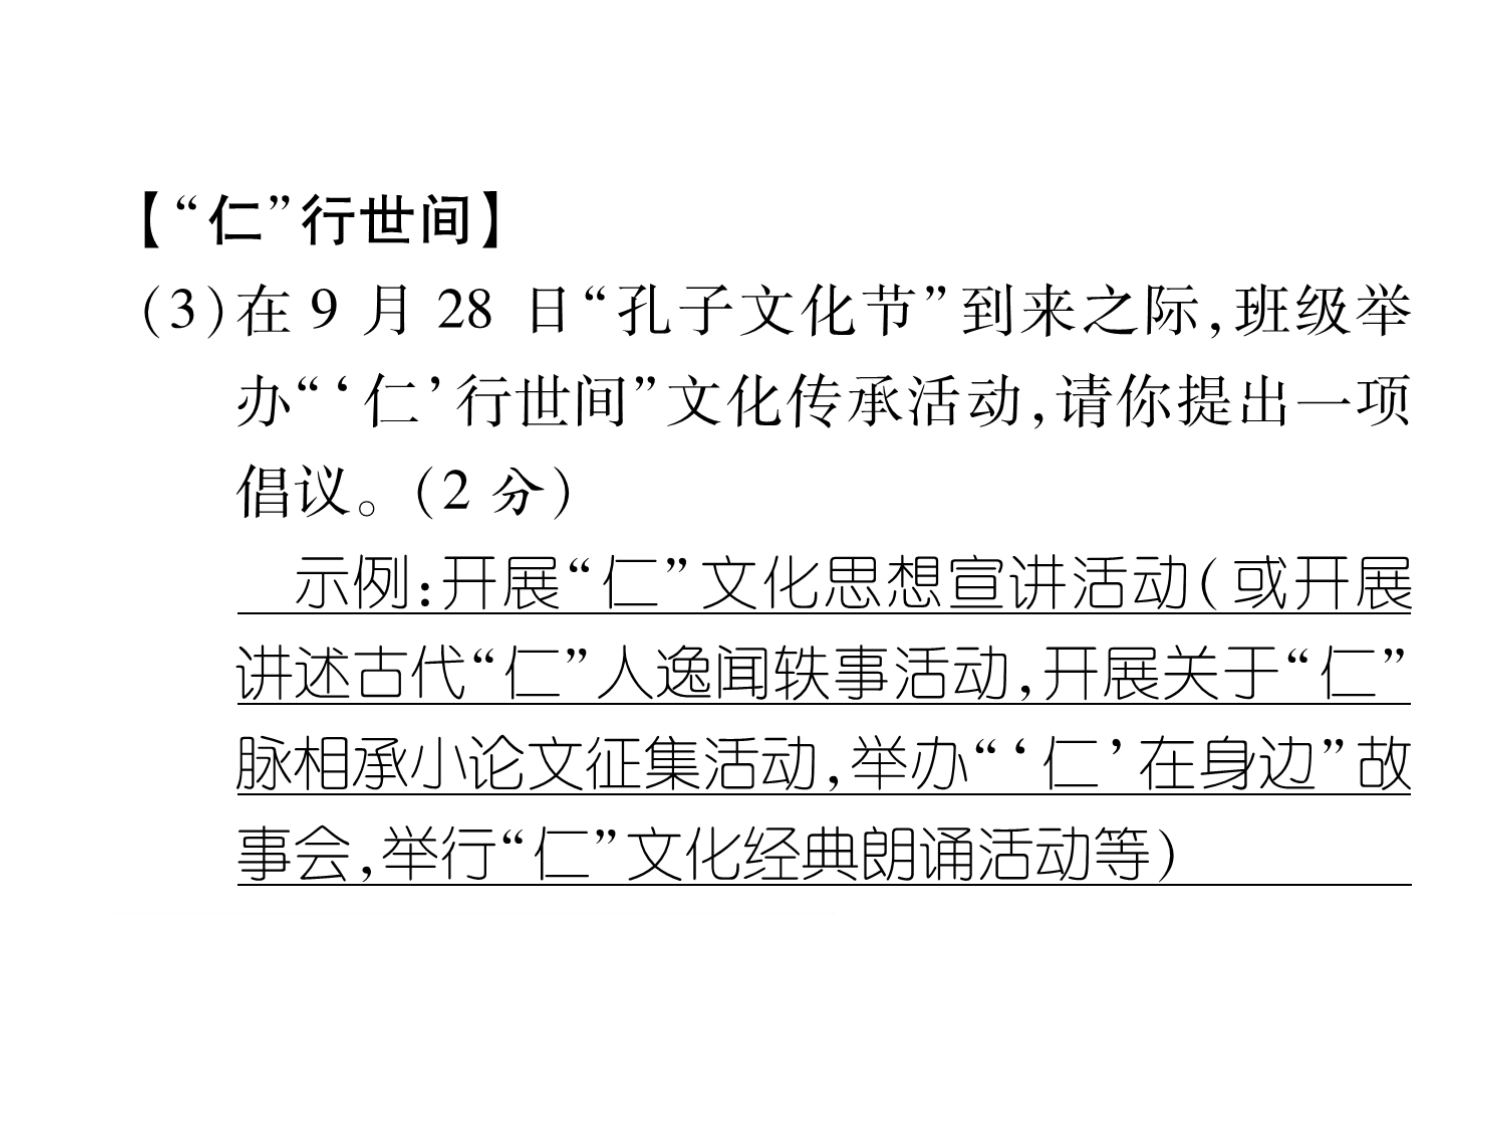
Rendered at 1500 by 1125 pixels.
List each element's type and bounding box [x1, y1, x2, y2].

picture [107, 170, 1444, 916]
